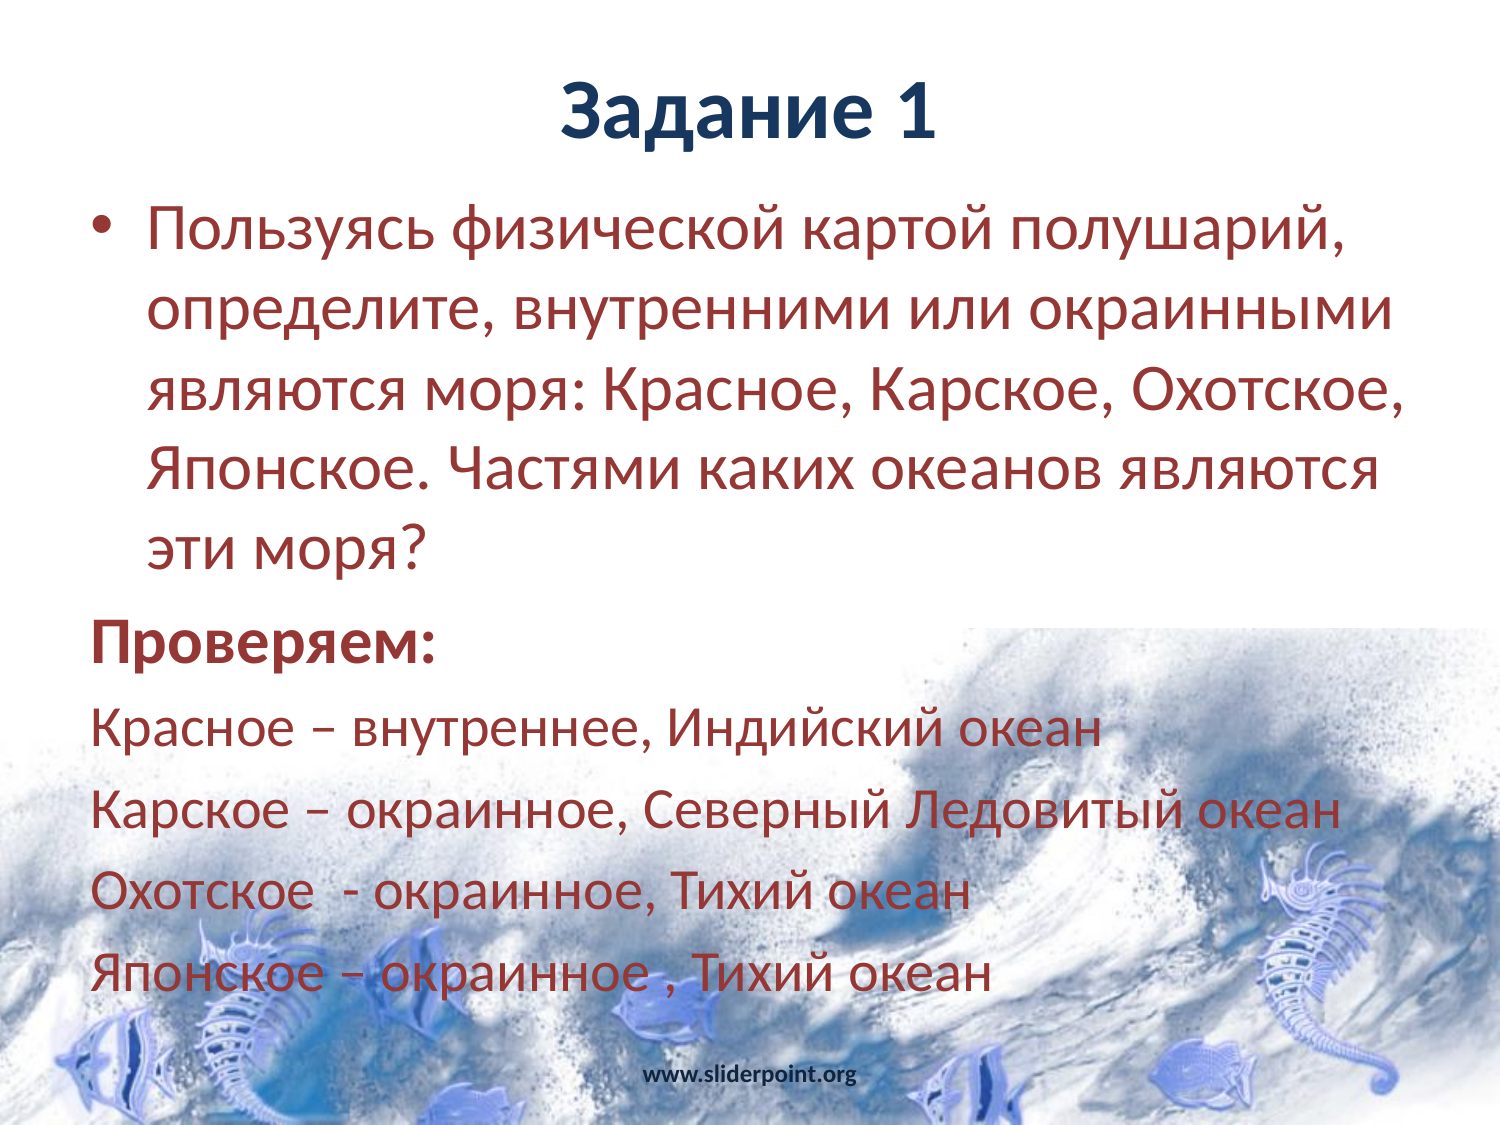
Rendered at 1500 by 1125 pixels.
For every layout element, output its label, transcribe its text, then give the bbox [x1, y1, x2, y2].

title Задание 1 [75, 45, 1425, 164]
footer www.sliderpoint.org [512, 1042, 988, 1103]
list Пользуясь физической картой полушарий, определите, внутренними или окраинными являются моря: Красное, Карское, Охотское, Японское. Частями каких океанов являются эти моря? Проверяем: Красное – внутреннее, Индийский океан Карское – окраинное, Северный Ледовитый океан Охотское - окраинное, Тихий океан Японское – окраинное , Тихий океан [74, 175, 1426, 1006]
picture [0, 628, 1500, 1125]
